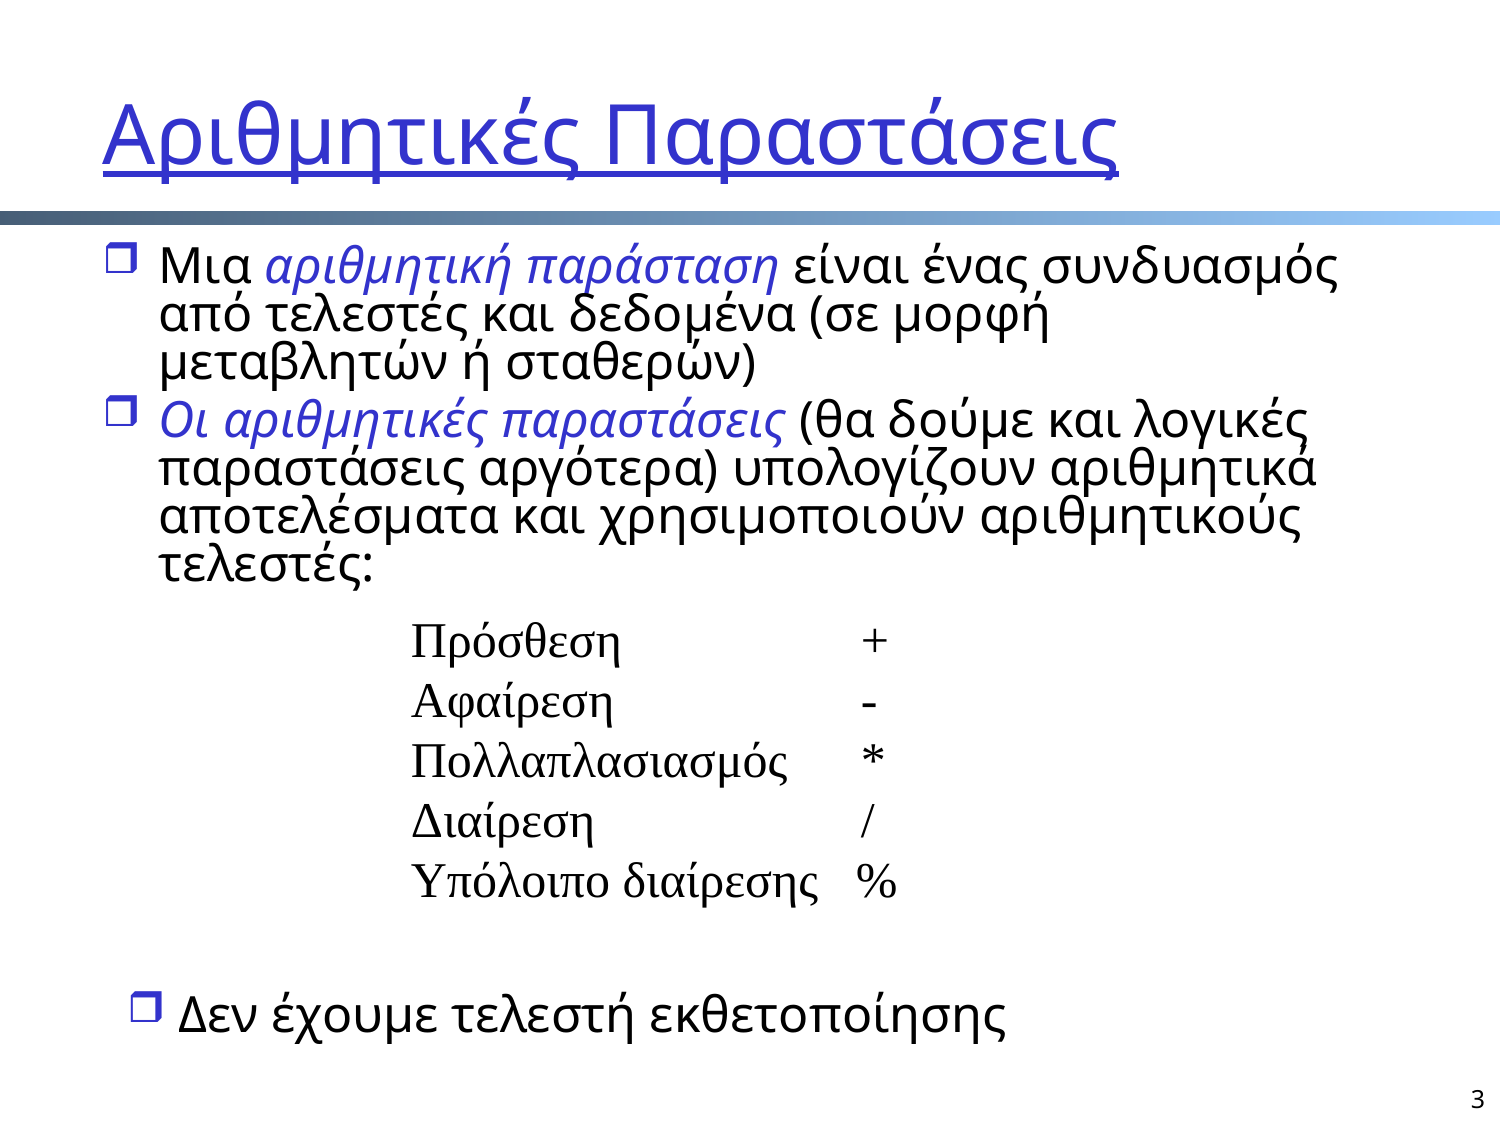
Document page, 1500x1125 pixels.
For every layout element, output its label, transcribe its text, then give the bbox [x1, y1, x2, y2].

list Μια αριθμητική παράσταση είναι ένας συνδυασμός από τελεστές και δεδομένα (σε μορφή μεταβλητών ή σταθερών) Οι αριθμητικές παραστάσεις (θα δούμε και λογικές παραστάσεις αργότερα) υπολογίζουν αριθμητικά αποτελέσματα και χρησιμοποιούν αριθμητικούς τελεστές: [87, 237, 1363, 600]
text_box Δεν έχουμε τελεστή εκθετοποίησης [112, 974, 1213, 1050]
slide_number 3 [1150, 1049, 1500, 1125]
title Αριθμητικές Παραστάσεις [87, 37, 1363, 225]
text_box Πρόσθεση + Αφαίρεση - Πολλαπλασιασμός * Διαίρεση / Υπόλοιπο διαίρεσης % [237, 599, 1075, 915]
